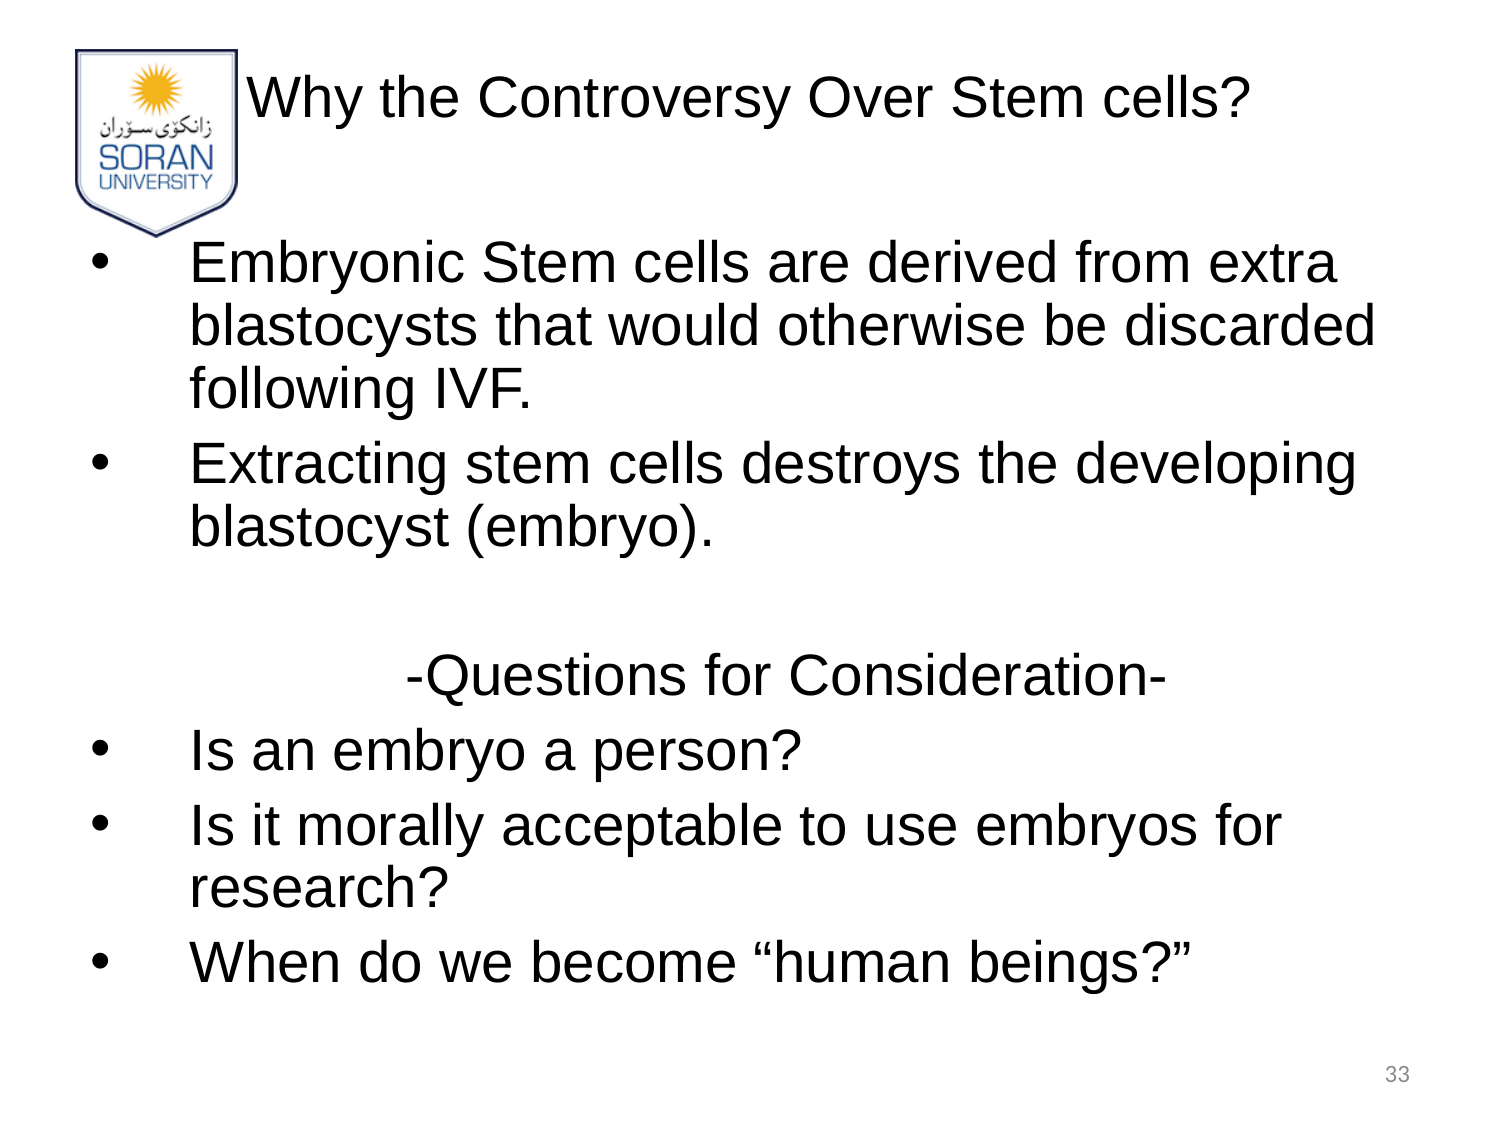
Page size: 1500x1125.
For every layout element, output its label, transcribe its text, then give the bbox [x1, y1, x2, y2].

slide_number 33 [1074, 1042, 1425, 1103]
title Why the Controversy Over Stem cells? [0, 0, 1500, 188]
picture [75, 188, 238, 224]
list Embryonic Stem cells are derived from extra blastocysts that would otherwise be discarded following IVF. Extracting stem cells destroys the developing blastocyst (embryo). -Questions for Consideration- Is an embryo a person? Is it morally acceptable to use embryos for research? When do we become “human beings?” [75, 224, 1500, 1063]
